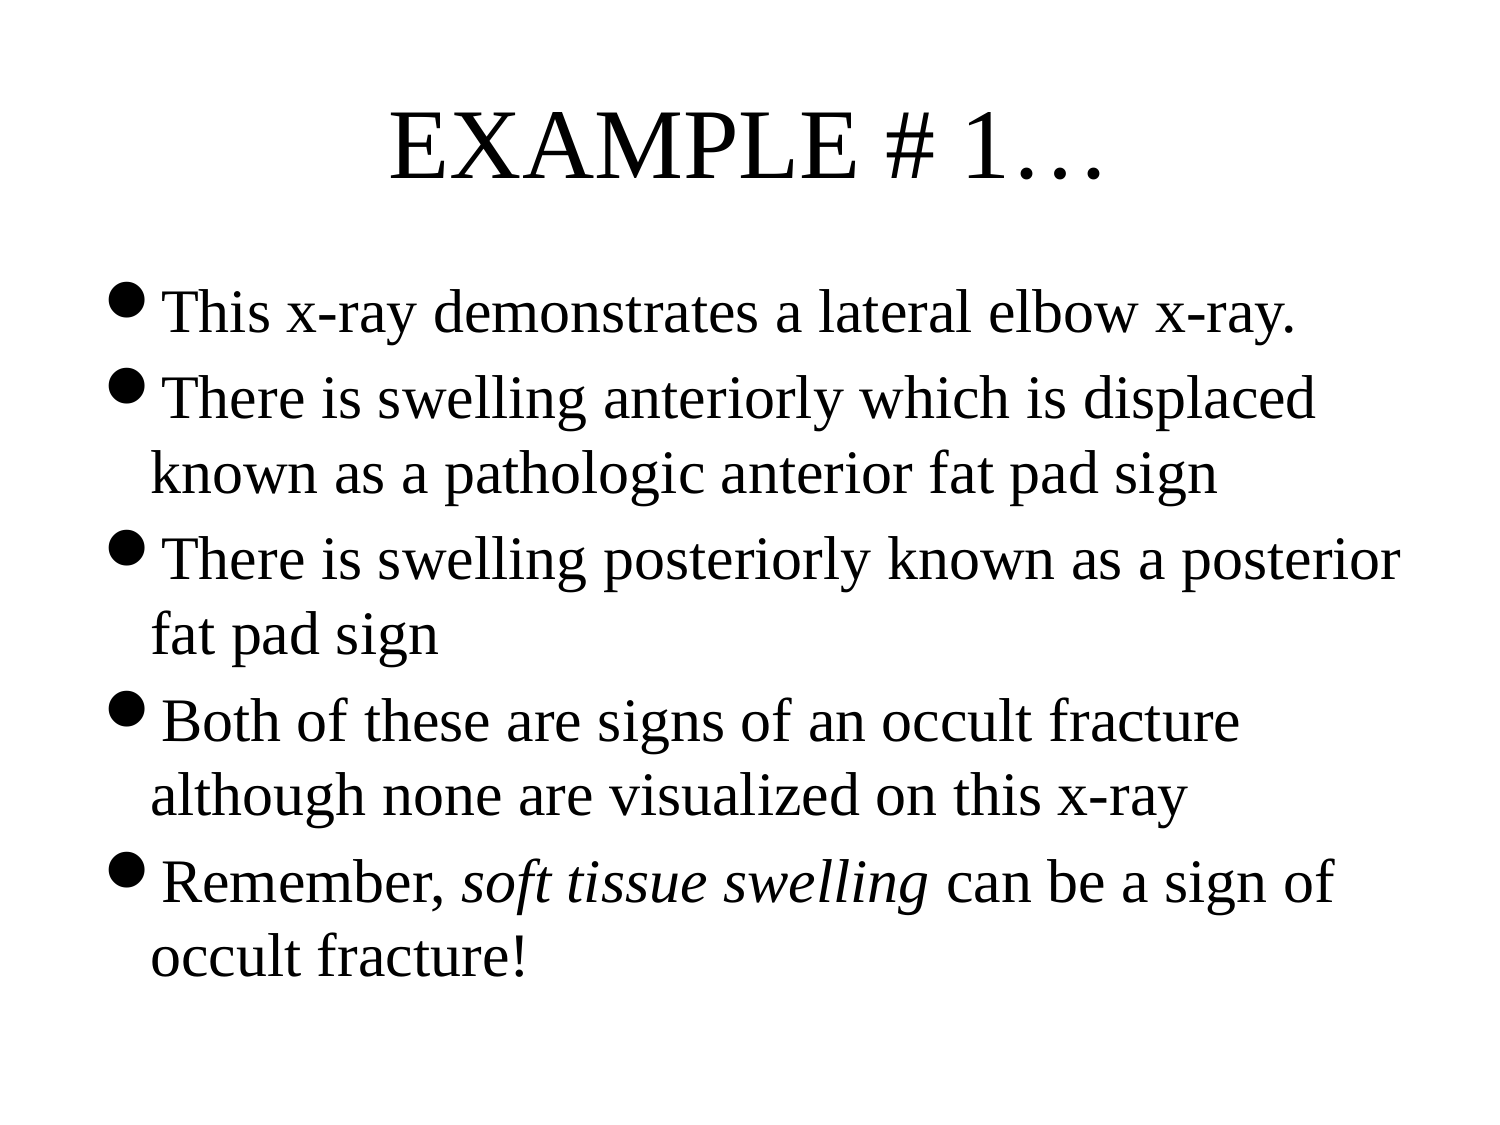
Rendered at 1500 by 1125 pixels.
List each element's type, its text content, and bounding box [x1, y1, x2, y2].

title EXAMPLE # 1… [75, 45, 1425, 233]
list This x-ray demonstrates a lateral elbow x-ray. There is swelling anteriorly which is displaced known as a pathologic anterior fat pad sign There is swelling posteriorly known as a posterior fat pad sign Both of these are signs of an occult fracture although none are visualized on this x-ray Remember, soft tissue swelling can be a sign of occult fracture! [75, 262, 1425, 1005]
